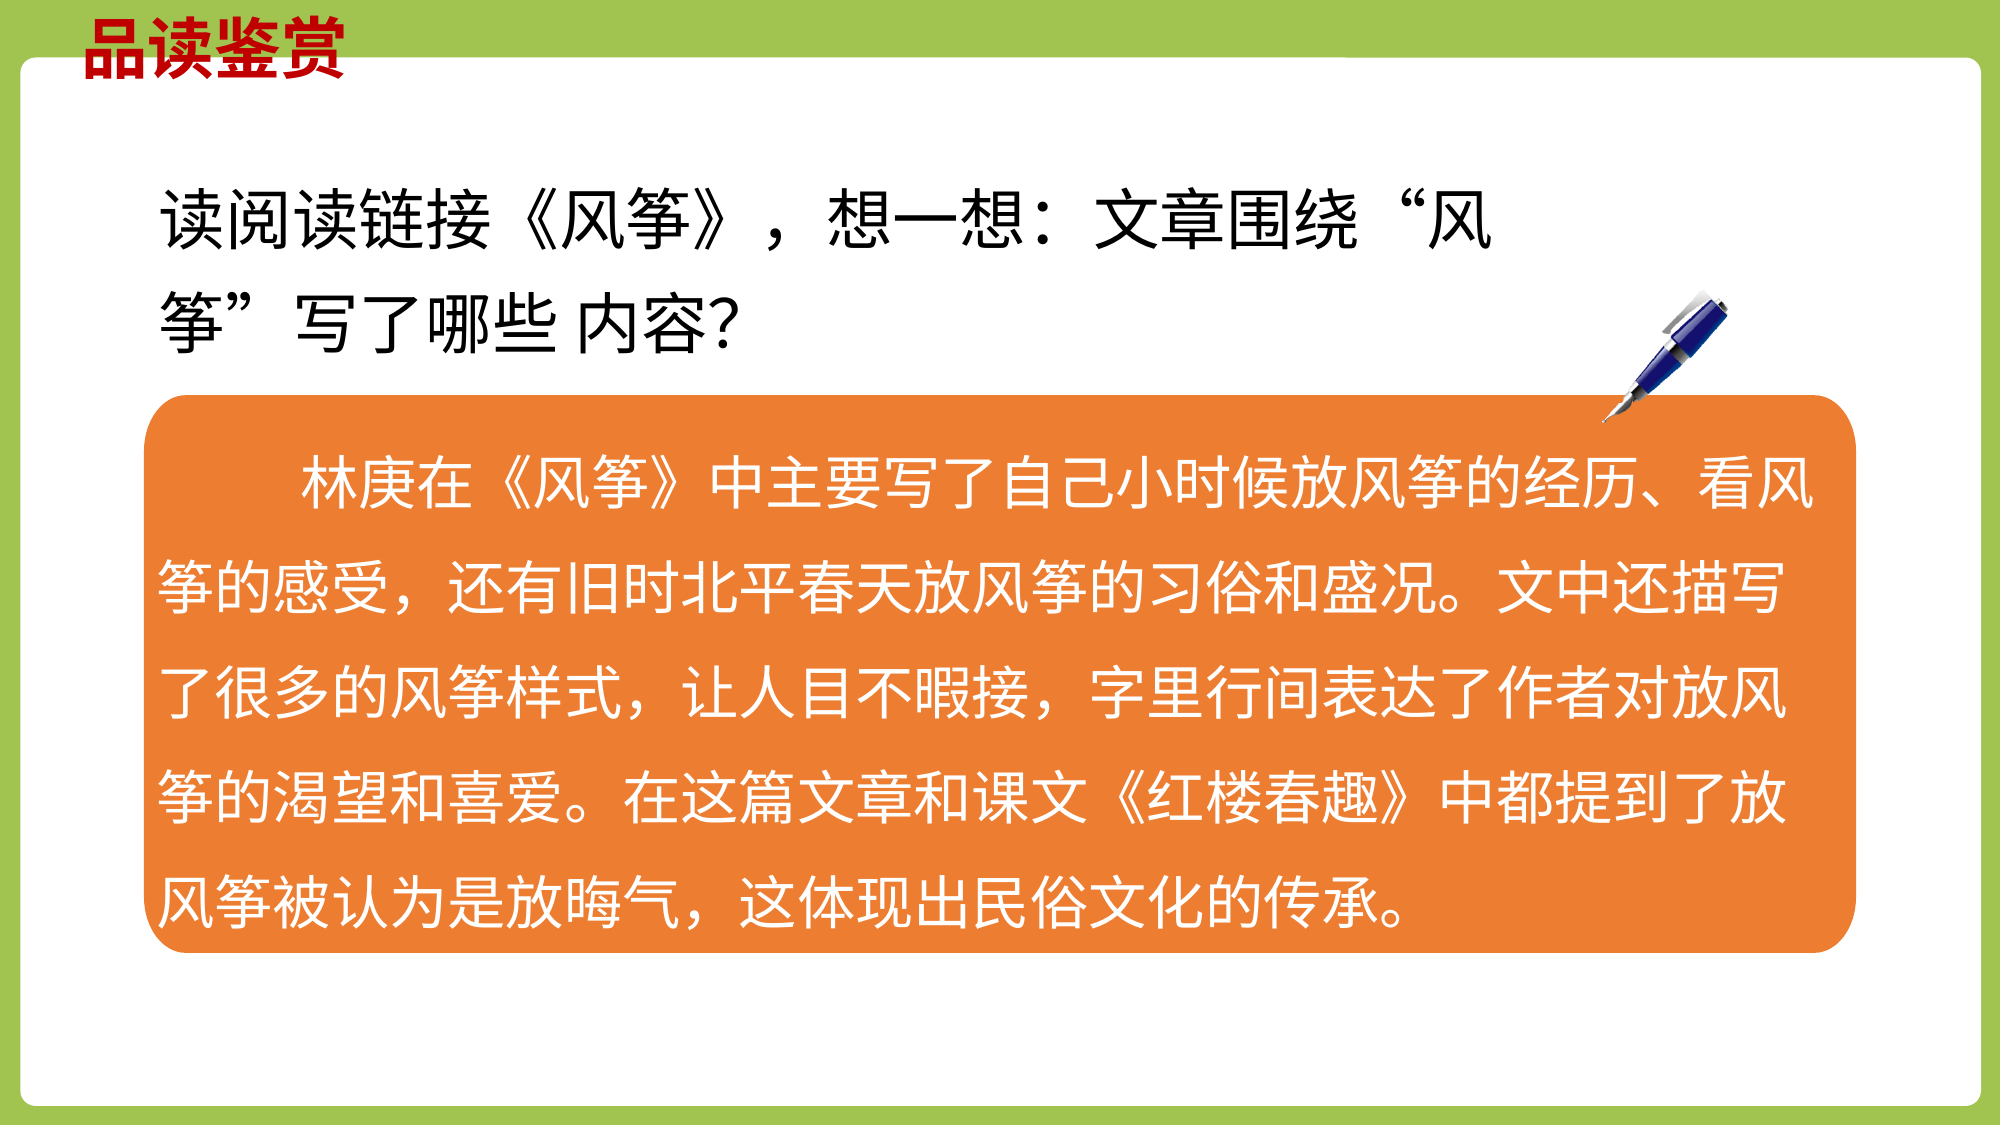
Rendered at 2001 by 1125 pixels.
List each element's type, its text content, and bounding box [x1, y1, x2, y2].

text_box 林庚在《风筝》中主要写了自己小时候放风筝的经历、看风筝的感受，还有旧时北平春天放风筝的习俗和盛况。文中还描写了很多的风筝样式，让人目不暇接，字里行间表达了作者对放风筝的渴望和喜爱。在这篇文章和课文《红楼春趣》中都提到了放风筝被认为是放晦气，这体现出民俗文化的传承。 [143, 395, 1857, 953]
picture [1602, 289, 1728, 423]
text_box 品读鉴赏 [66, 0, 440, 95]
text_box 读阅读链接《风筝》，想一想：文章围绕“风筝”写了哪些 内容？ [143, 146, 1618, 370]
